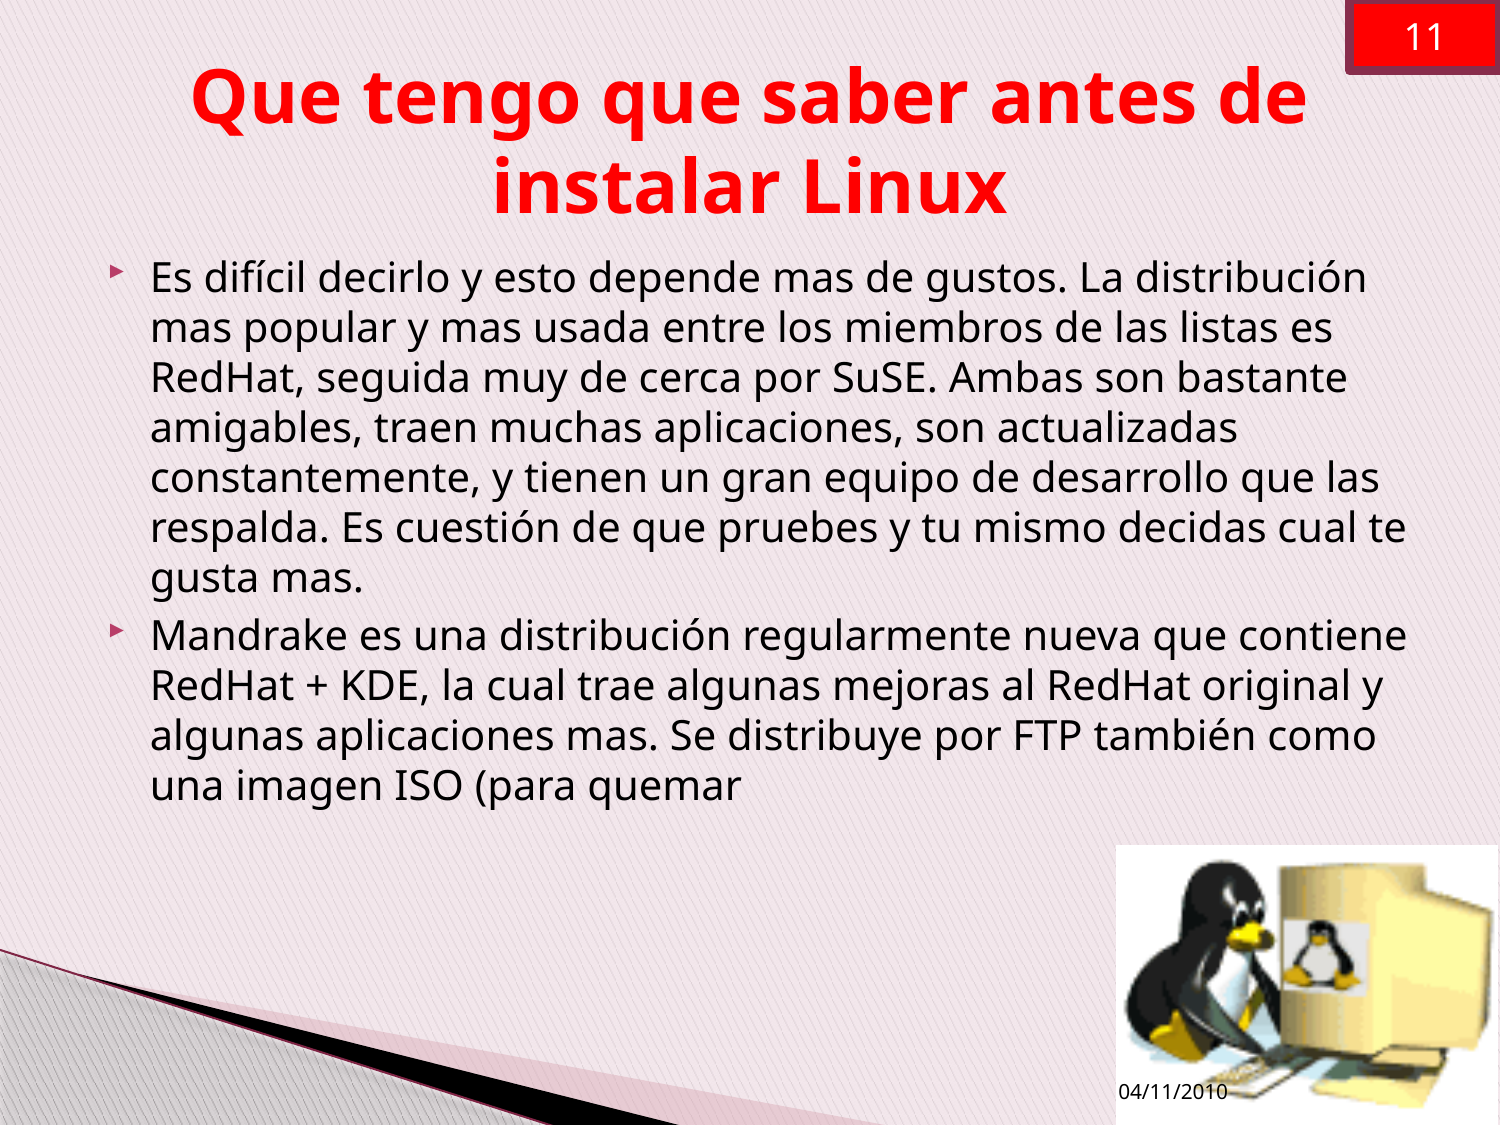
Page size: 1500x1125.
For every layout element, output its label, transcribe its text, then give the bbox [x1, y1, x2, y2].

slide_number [1103, 1051, 1110, 1112]
title Que tengo que saber antes de instalar Linux [75, 45, 1425, 233]
list Es difícil decirlo y esto depende mas de gustos. La distribución mas popular y mas usada entre los miembros de las listas es RedHat, seguida muy de cerca por SuSE. Ambas son bastante amigables, traen muchas aplicaciones, son actualizadas constantemente, y tienen un gran equipo de desarrollo que las respalda. Es cuestión de que pruebes y tu mismo decidas cual te gusta mas. Mandrake es una distribución regularmente nueva que contiene RedHat + KDE, la cual trae algunas mejoras al RedHat original y algunas aplicaciones mas. Se distribuye por FTP también como una imagen ISO (para quemar [75, 243, 1425, 941]
picture [1115, 844, 1498, 1125]
text_box 11 [1345, 0, 1500, 75]
